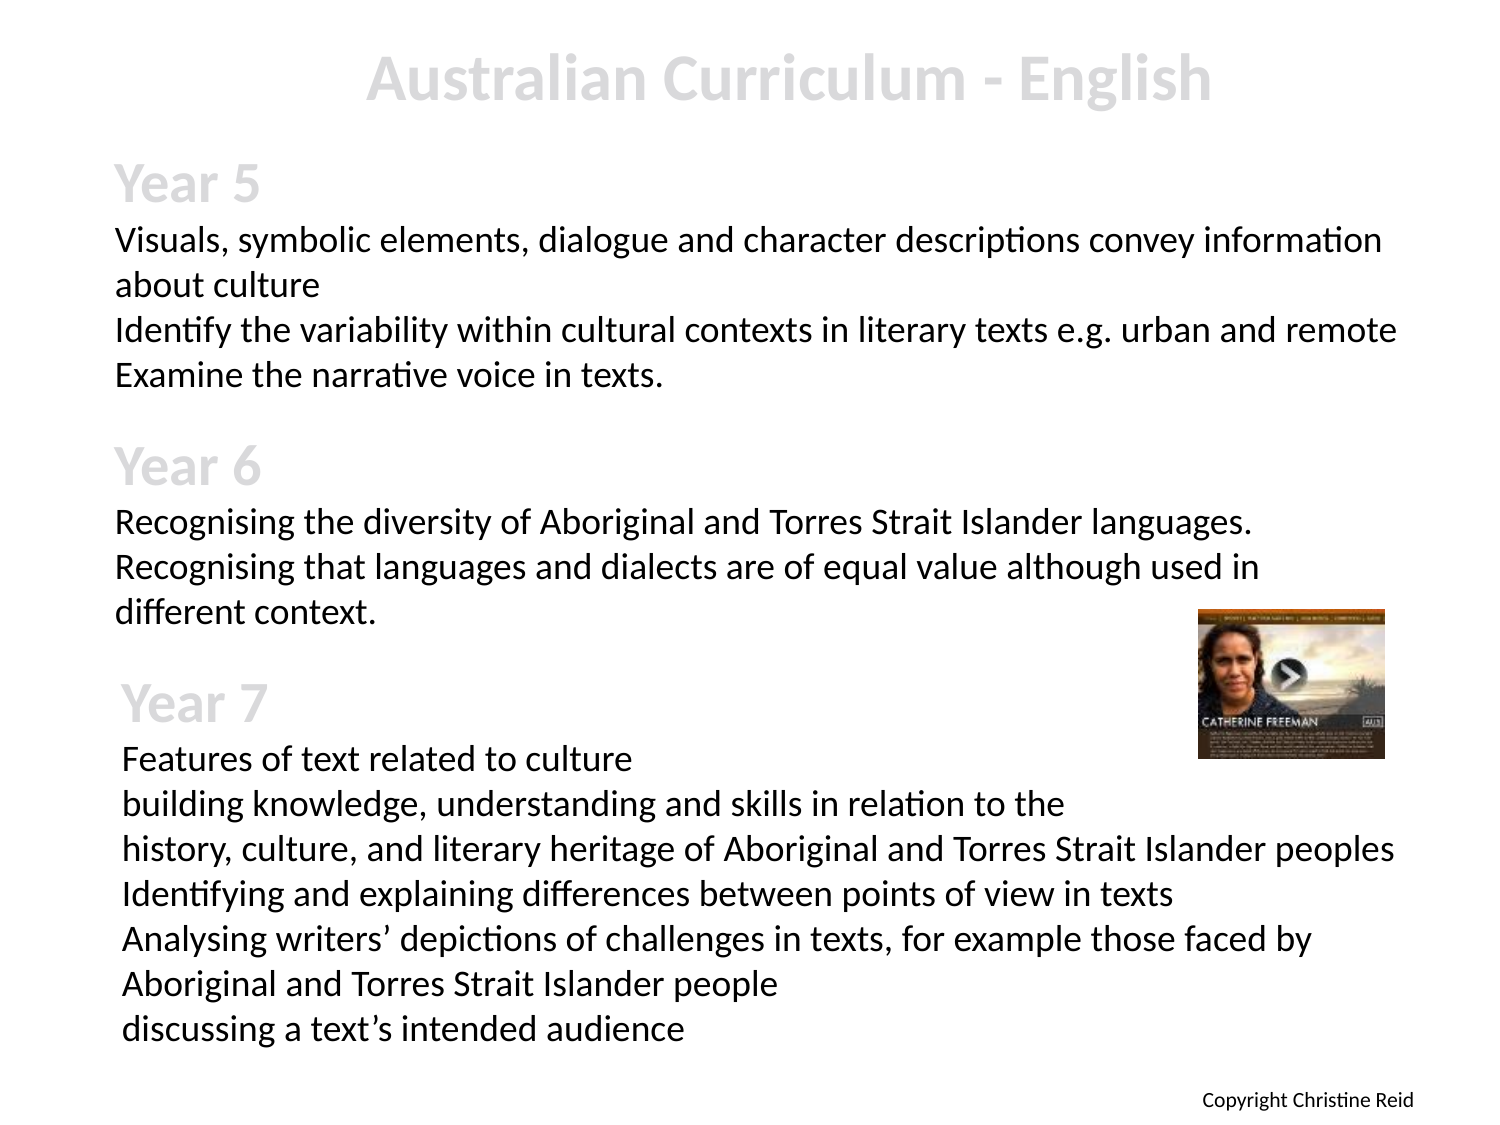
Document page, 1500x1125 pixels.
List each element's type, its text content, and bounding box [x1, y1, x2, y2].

text_box Copyright Christine Reid [1187, 1053, 1430, 1119]
text_box Year 7 Features of text related to culture building knowledge, understanding and skills in relation to the history, culture, and literary heritage of Aboriginal and Torres Strait Islander peoples Identifying and explaining differences between points of view in texts Analysing writers’ depictions of challenges in texts, for example those faced by Aboriginal and Torres Strait Islander people discussing a text’s intended audience [107, 656, 1424, 1057]
picture [1198, 609, 1385, 759]
text_box Australian Curriculum - English [351, 26, 1231, 121]
text_box Year 5 Visuals, symbolic elements, dialogue and character descriptions convey information about culture Identify the variability within cultural contexts in literary texts e.g. urban and remote Examine the narrative voice in texts. [100, 137, 1447, 402]
text_box Year 6 Recognising the diversity of Aboriginal and Torres Strait Islander languages. Recognising that languages and dialects are of equal value although used in different context. [100, 419, 1412, 640]
